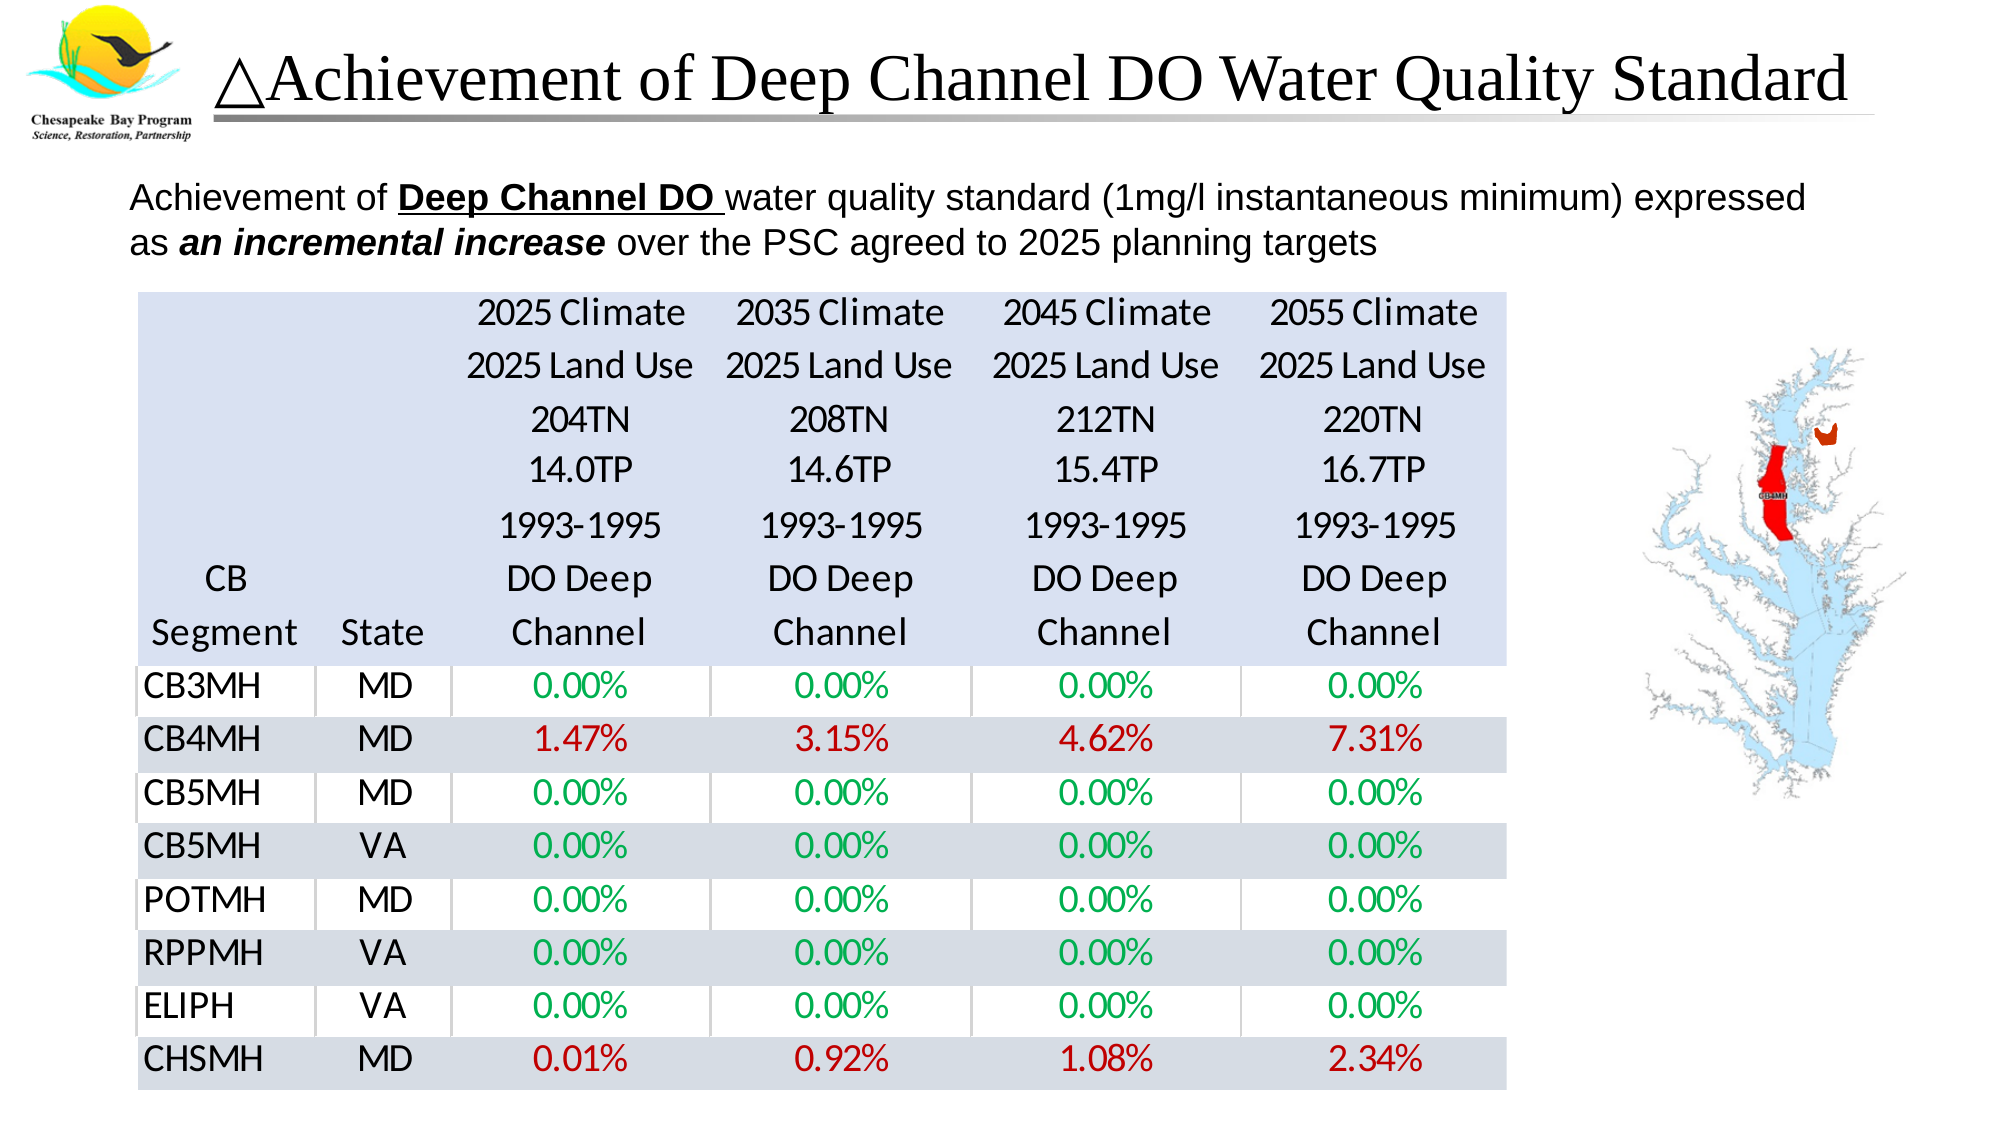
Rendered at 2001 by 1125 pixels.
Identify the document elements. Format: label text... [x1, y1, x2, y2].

text_box Achievement of Deep Channel DO water quality standard (1mg/l instantaneous minimum) expressed as an incremental increase over the PSC agreed to 2025 planning targets [114, 165, 1833, 271]
text_box △Achievement of Deep Channel DO Water Quality Standard [209, 26, 1883, 122]
picture [135, 289, 1510, 1093]
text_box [1510, 381, 1839, 564]
text_box [213, 114, 1875, 122]
picture [1561, 307, 1983, 833]
picture [14, 2, 209, 149]
